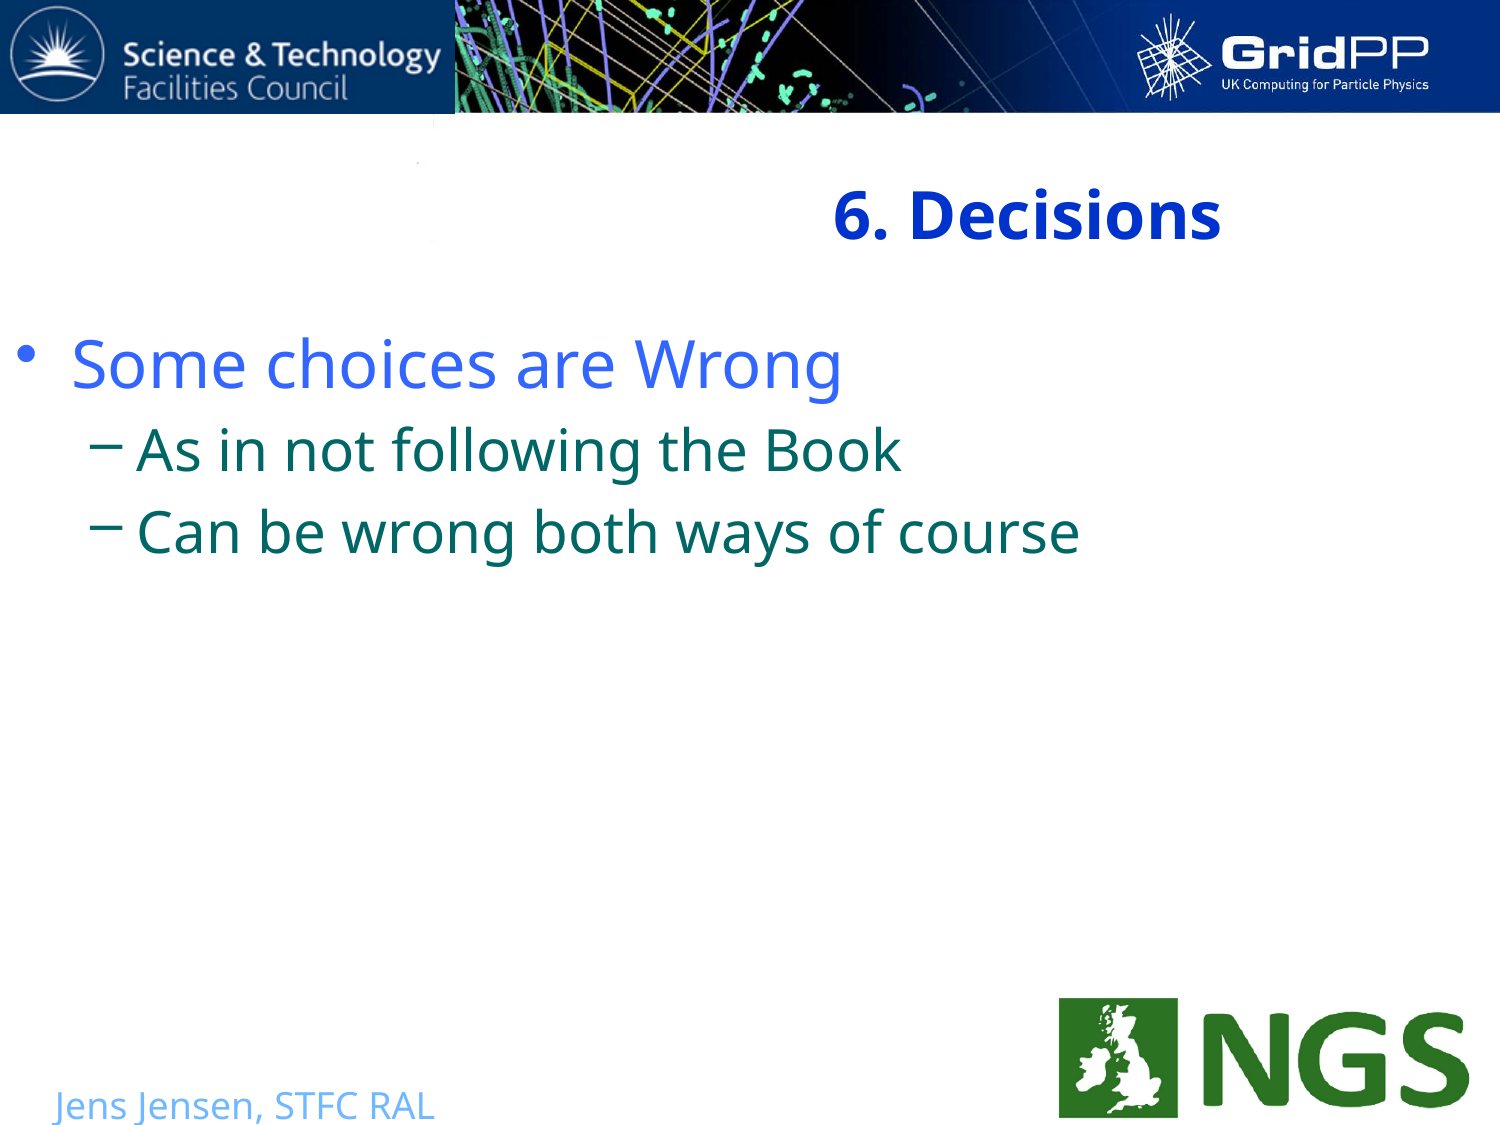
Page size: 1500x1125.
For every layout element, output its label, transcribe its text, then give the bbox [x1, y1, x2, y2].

title 6. Decisions [584, 125, 1473, 301]
list Some choices are Wrong As in not following the Book Can be wrong both ways of course [0, 314, 1500, 1036]
picture [0, 1036, 1500, 1125]
picture [0, 0, 1500, 314]
